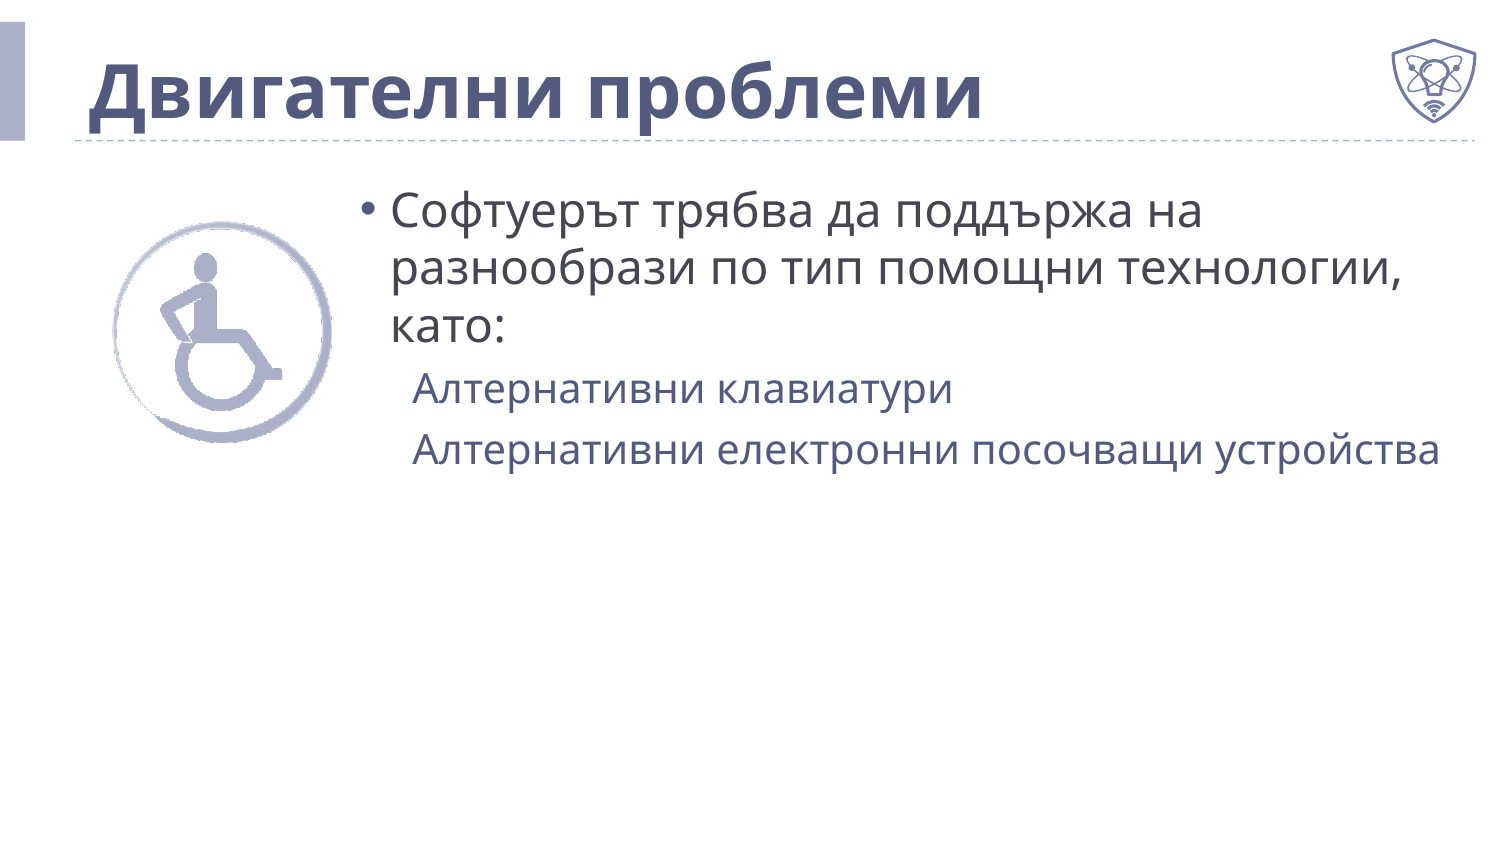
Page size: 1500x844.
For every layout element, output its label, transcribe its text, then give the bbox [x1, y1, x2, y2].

list Софтуерът трябва да поддържа на разнообрази по тип помощни технологии, като: Алтернативни клавиатури Алтернативни електронни посочващи устройства [300, 171, 1475, 835]
picture [112, 221, 332, 443]
title Двигателни проблеми [75, 18, 1475, 141]
